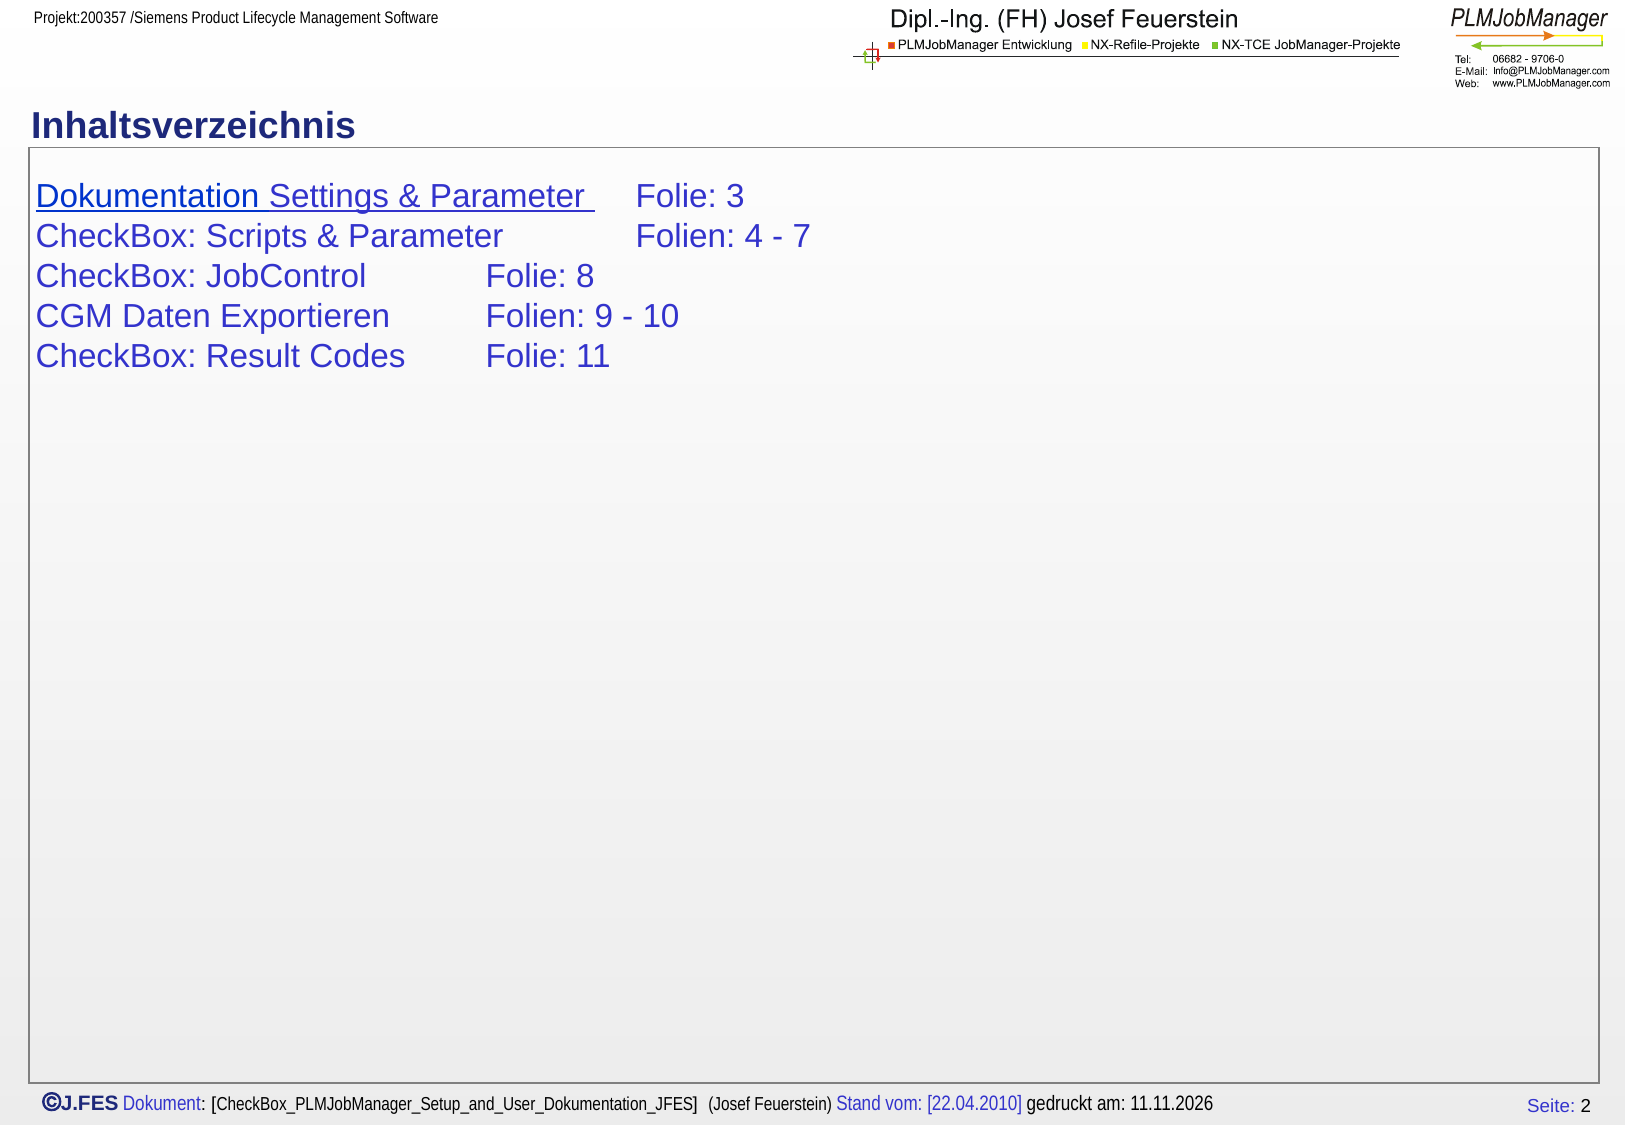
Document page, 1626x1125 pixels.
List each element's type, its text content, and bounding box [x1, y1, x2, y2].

title Inhaltsverzeichnis [30, 73, 1600, 147]
text_box Dokumentation Settings & Parameter Folie: 3 CheckBox: Scripts & Parameter Folien: 4 - 7 CheckBox: JobControl Folie: 8 CGM Daten Exportieren Folien: 9 - 10 CheckBox: Result Codes Folie: 11 [20, 167, 1605, 382]
